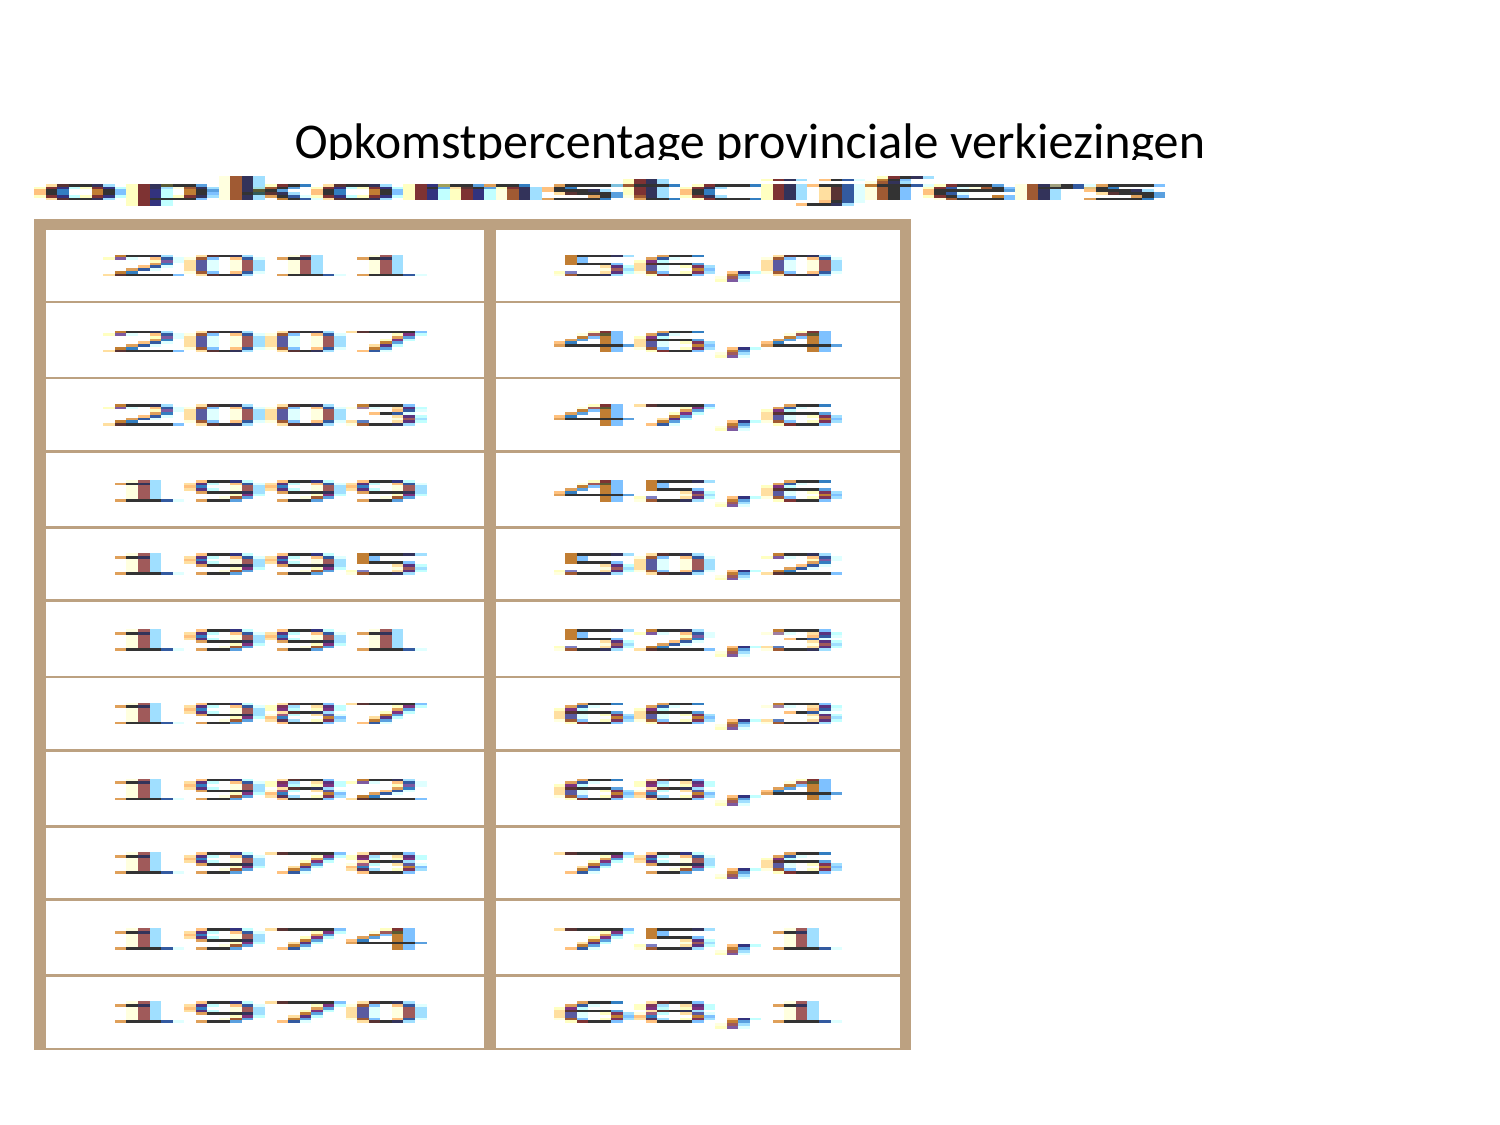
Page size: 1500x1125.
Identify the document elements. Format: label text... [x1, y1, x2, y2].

title Opkomstpercentage provinciale verkiezingen [75, 45, 1425, 233]
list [0, 160, 1235, 1059]
